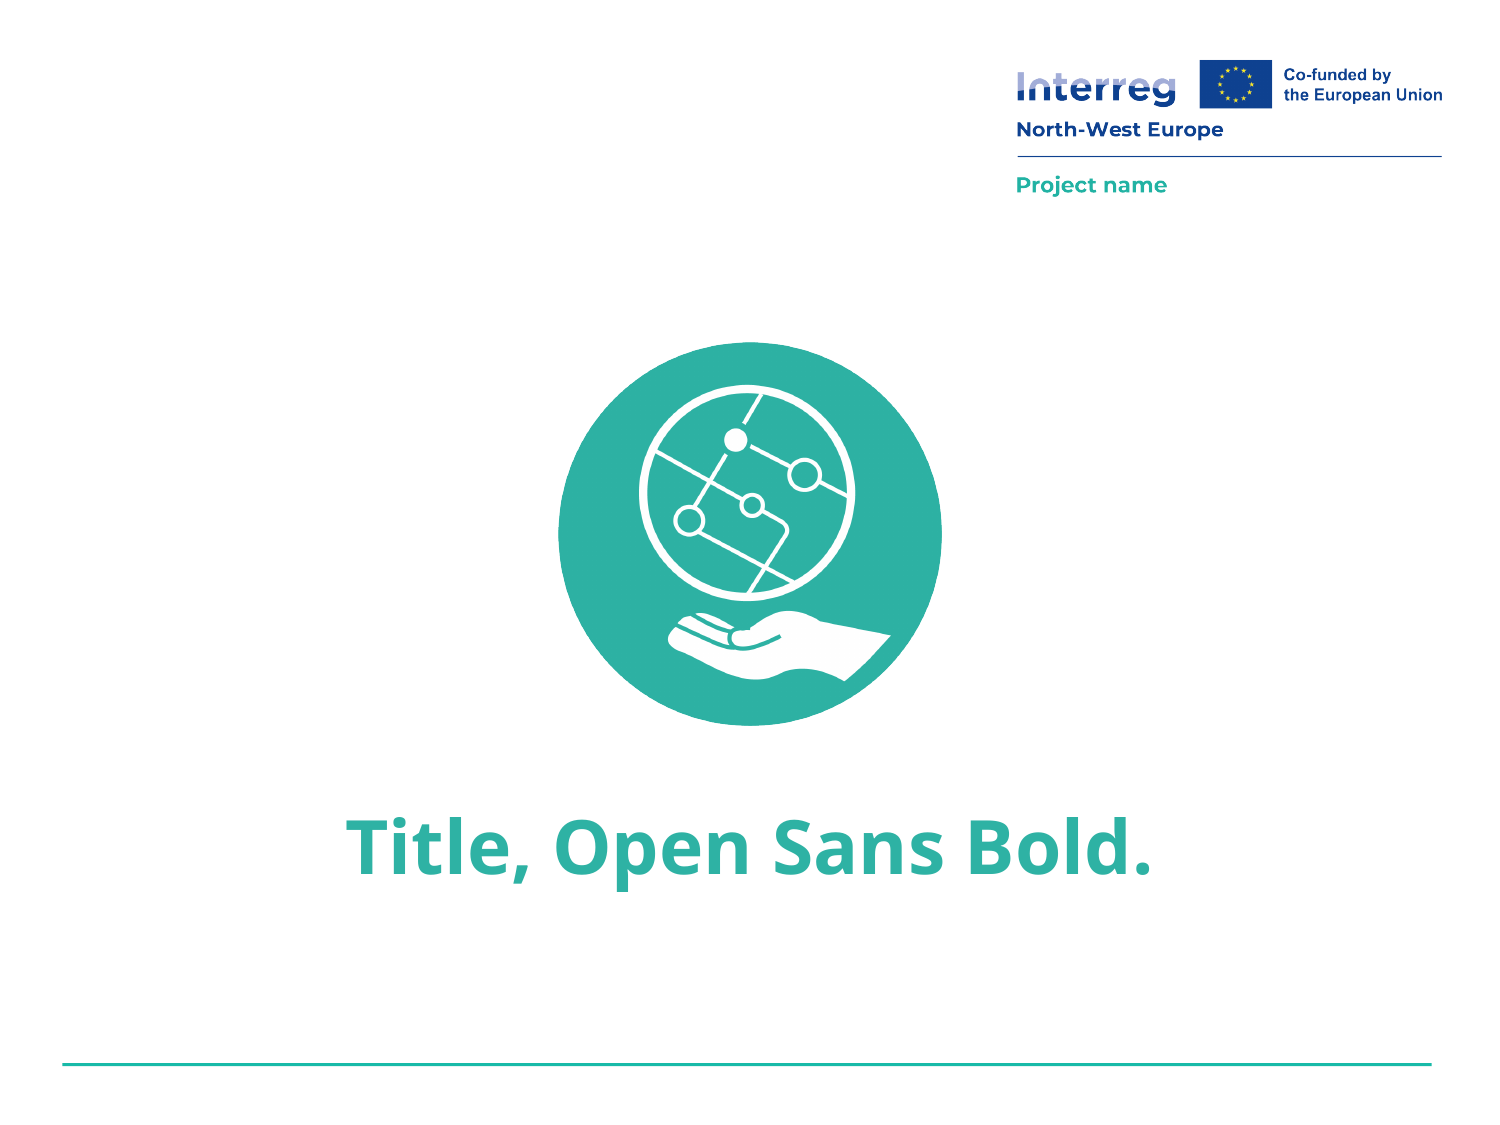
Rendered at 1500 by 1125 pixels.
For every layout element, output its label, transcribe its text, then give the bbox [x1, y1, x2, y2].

picture [958, 0, 1500, 252]
text_box Title, Open Sans Bold. [112, 792, 1388, 939]
picture [558, 342, 942, 726]
